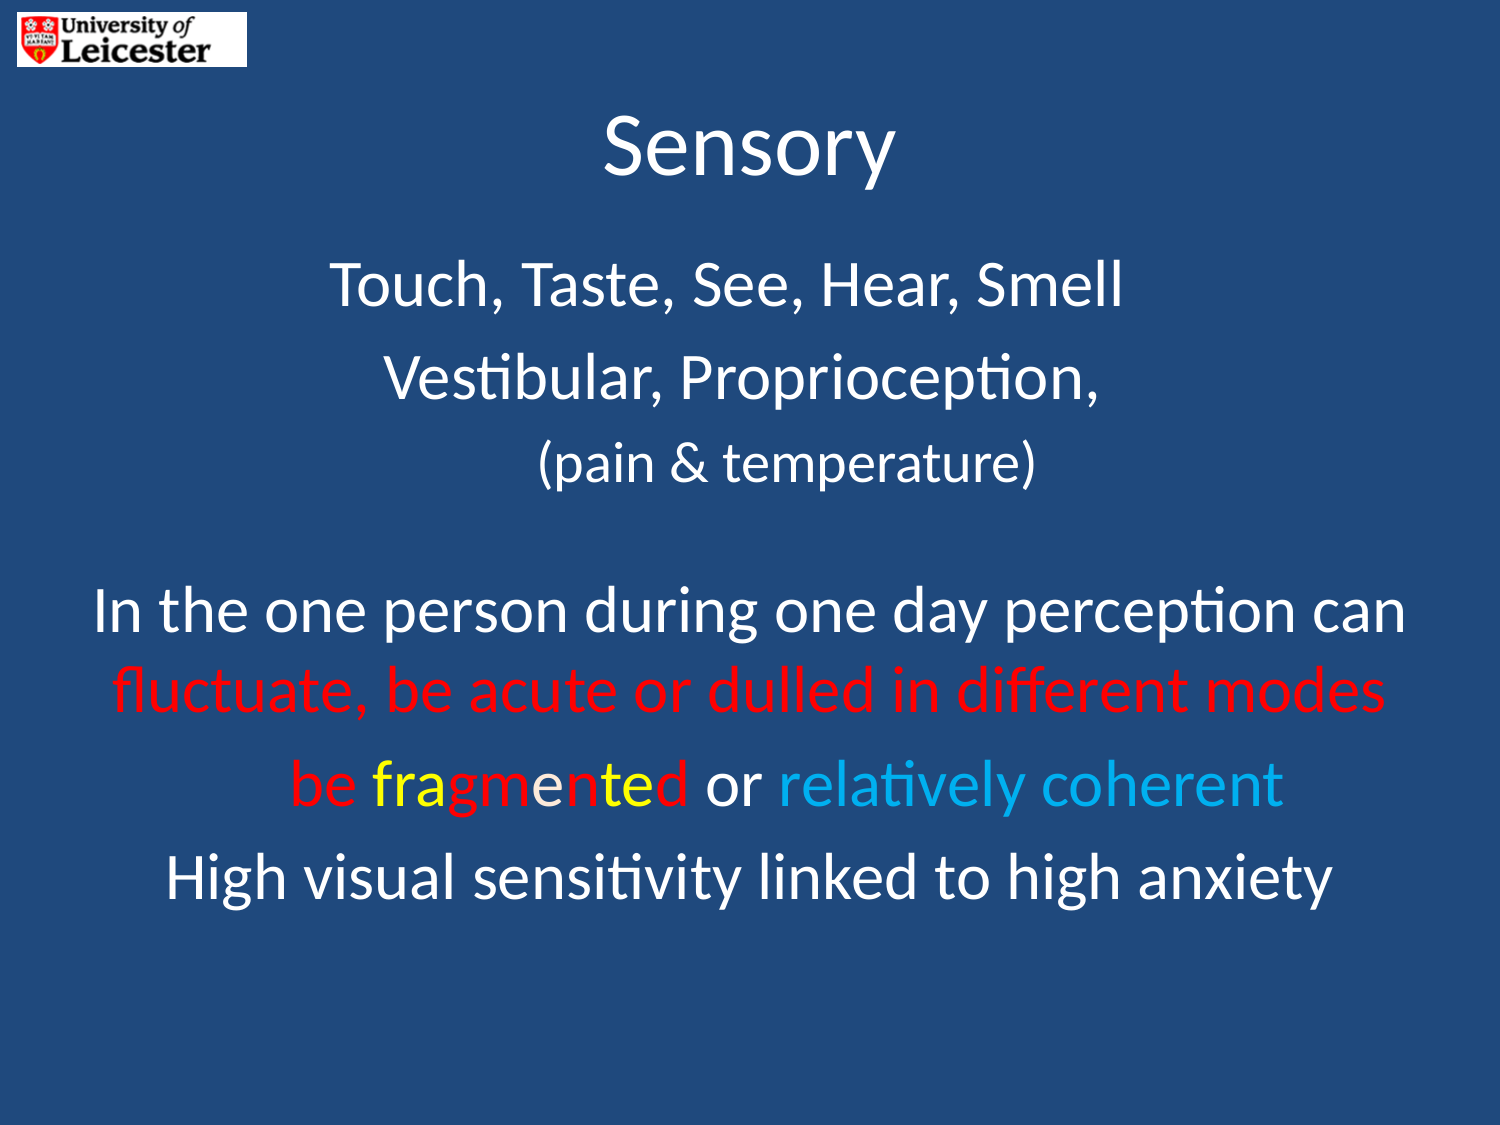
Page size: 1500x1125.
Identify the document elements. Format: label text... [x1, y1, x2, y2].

picture [16, 12, 247, 67]
title Sensory [75, 45, 1425, 231]
list Touch, Taste, See, Hear, Smell Vestibular, Proprioception, (pain & temperature) In the one person during one day perception can fluctuate, be acute or dulled in different modes be fragmented or relatively coherent High visual sensitivity linked to high anxiety [75, 231, 1425, 1005]
